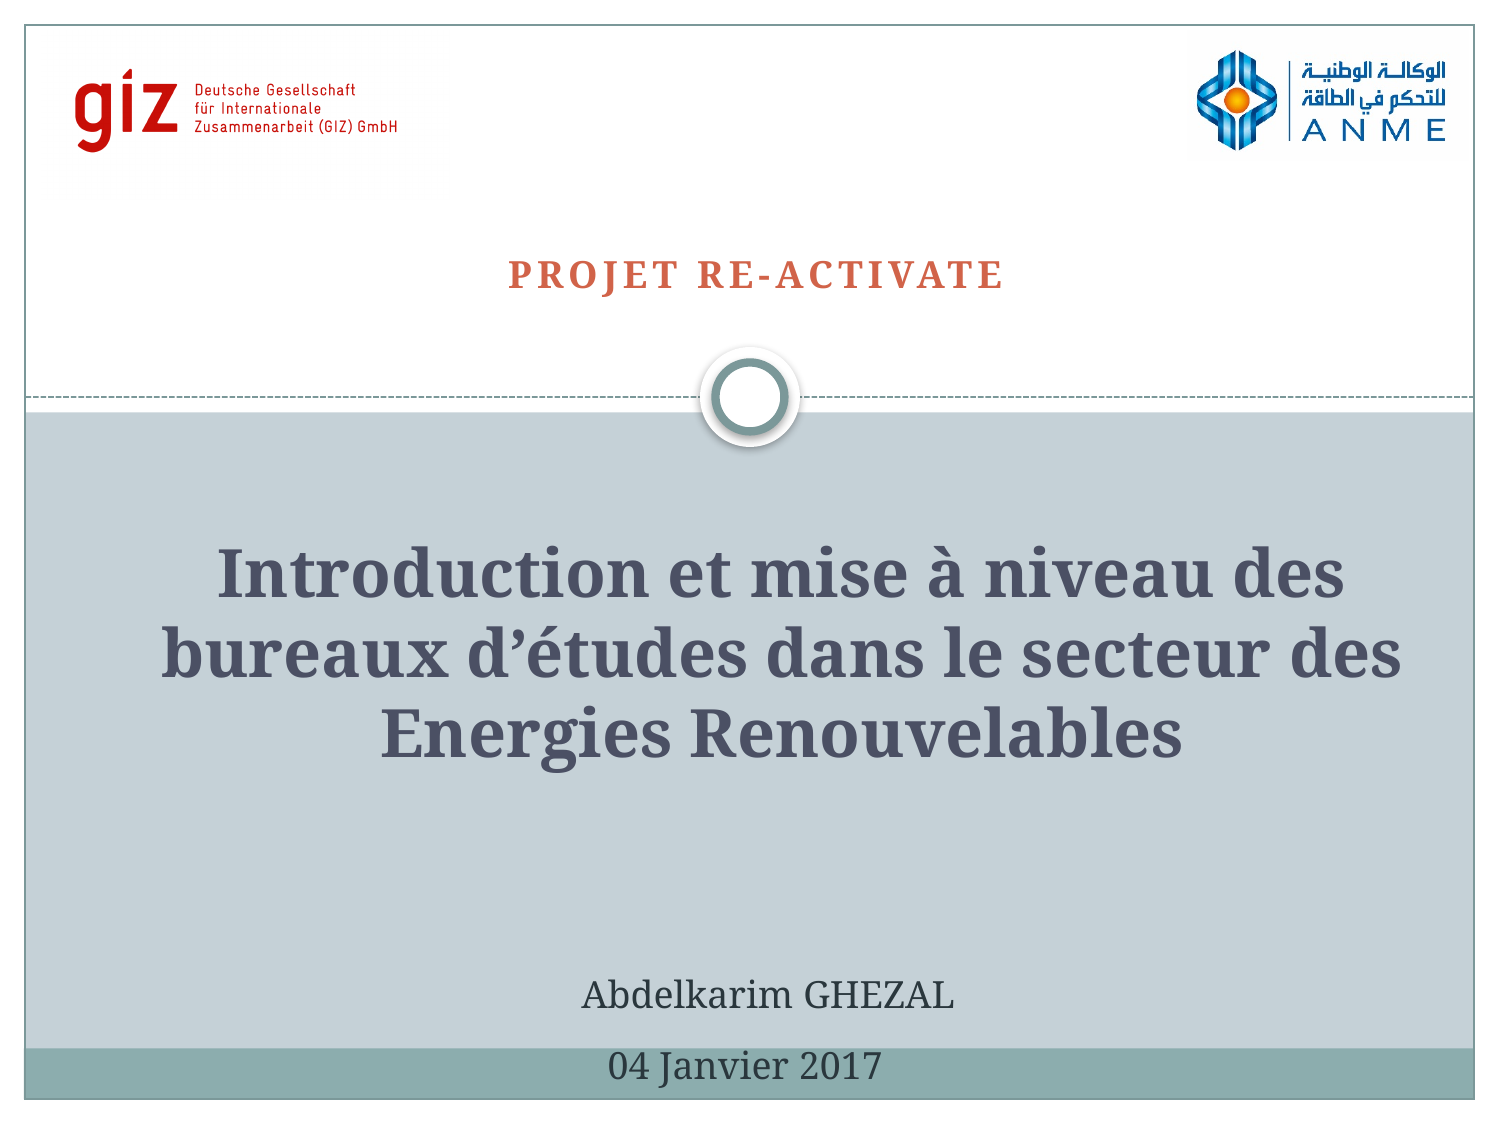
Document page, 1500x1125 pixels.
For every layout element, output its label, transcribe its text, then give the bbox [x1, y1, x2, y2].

text_box Abdelkarim GHEZAL [566, 964, 970, 1024]
subtitle Projet RE-ACTIVATE [230, 243, 1281, 350]
text_box 04 Janvier 2017 [592, 1034, 898, 1095]
title Introduction et mise à niveau des bureaux d’études dans le secteur des Energies Renouvelables [64, 727, 1500, 858]
picture [1186, 30, 1469, 161]
picture [40, 30, 450, 200]
